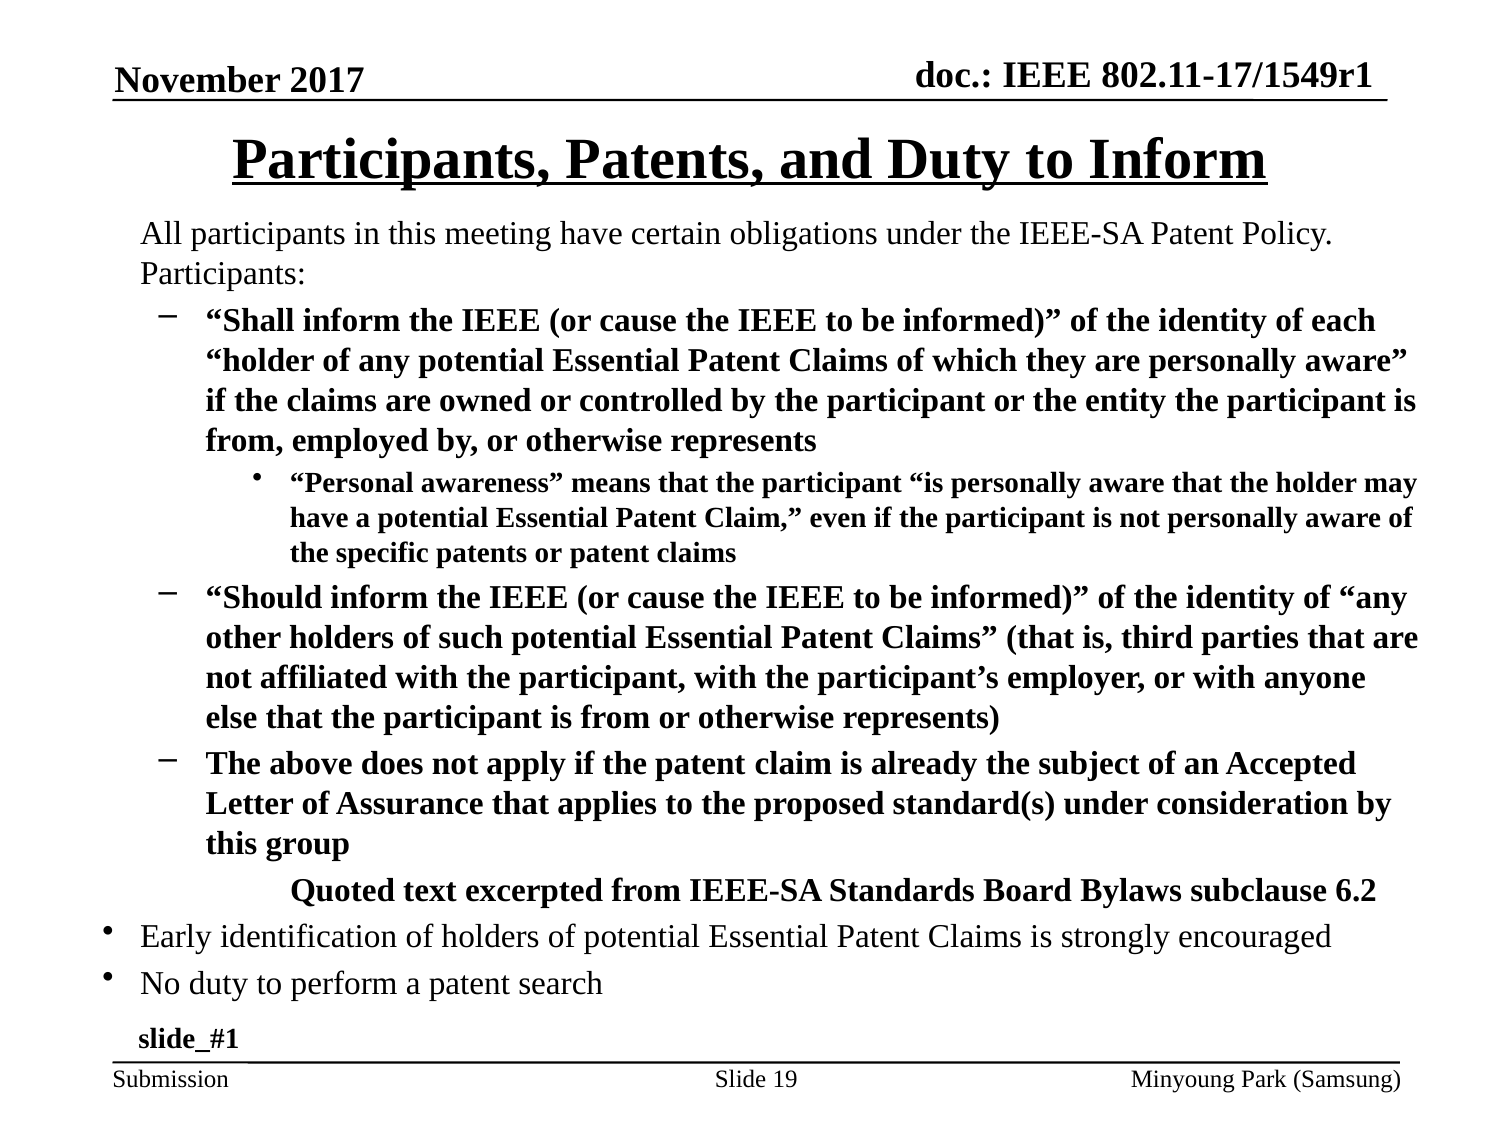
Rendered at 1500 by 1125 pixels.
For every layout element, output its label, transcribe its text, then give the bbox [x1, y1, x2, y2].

footer Minyoung Park (Samsung) [949, 1061, 1402, 1093]
slide_number Slide 19 [712, 1061, 800, 1093]
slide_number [114, 54, 374, 101]
text_box slide_#1 [123, 1012, 255, 1063]
text_box All participants in this meeting have certain obligations under the IEEE-SA Patent Policy. Participants: “Shall inform the IEEE (or cause the IEEE to be informed)” of the identity of each “holder of any potential Essential Patent Claims of which they are personally aware” if the claims are owned or controlled by the participant or the entity the participant is from, employed by, or otherwise represents “Personal awareness” means that the participant “is personally aware that the holder may have a potential Essential Patent Claim,” even if the participant is not personally aware of the specific patents or patent claims “Should inform the IEEE (or cause the IEEE to be informed)” of the identity of “any other holders of such potential Essential Patent Claims” (that is, third parties that are not affiliated with the participant, with the participant’s employer, or with anyone else that the participant is from or otherwise represents) The above does not apply if the patent claim is already the subject of an Accepted Letter of Assurance that applies to the proposed standard(s) under consideration by this group Quoted text excerpted from IEEE-SA Standards Board Bylaws subclause 6.2 Early identification of holders of potential Essential Patent Claims is strongly encouraged No duty to perform a patent search [87, 187, 1438, 850]
text_box Participants, Patents, and Duty to Inform [112, 112, 1388, 175]
